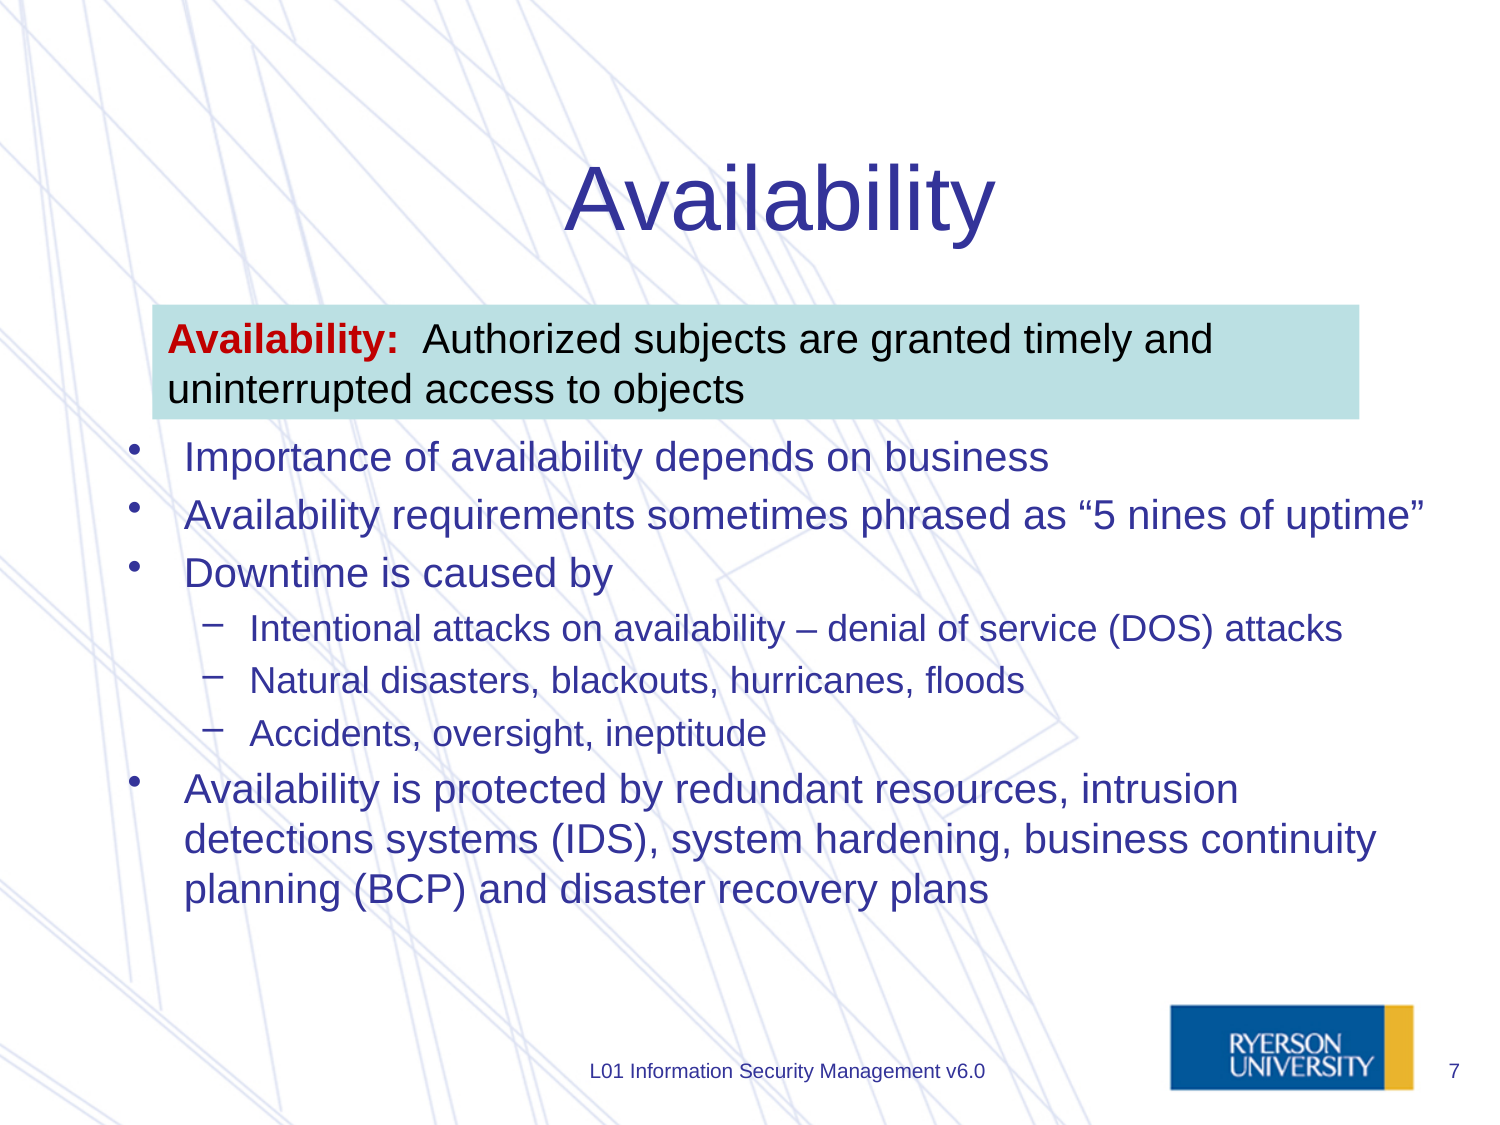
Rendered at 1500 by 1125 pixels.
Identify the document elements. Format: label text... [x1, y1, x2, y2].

slide_number 7 [1399, 1049, 1476, 1113]
title Availability [112, 99, 1451, 288]
text_box Availability: Authorized subjects are granted timely and uninterrupted access to objects [152, 304, 1360, 420]
list Importance of availability depends on business Availability requirements sometimes phrased as “5 nines of uptime” Downtime is caused by Intentional attacks on availability – denial of service (DOS) attacks Natural disasters, blackouts, hurricanes, floods Accidents, oversight, ineptitude Availability is protected by redundant resources, intrusion detections systems (IDS), system hardening, business continuity planning (BCP) and disaster recovery plans [112, 421, 1451, 1001]
footer L01 Information Security Management v6.0 [449, 1049, 1126, 1113]
picture [0, 0, 1500, 1125]
